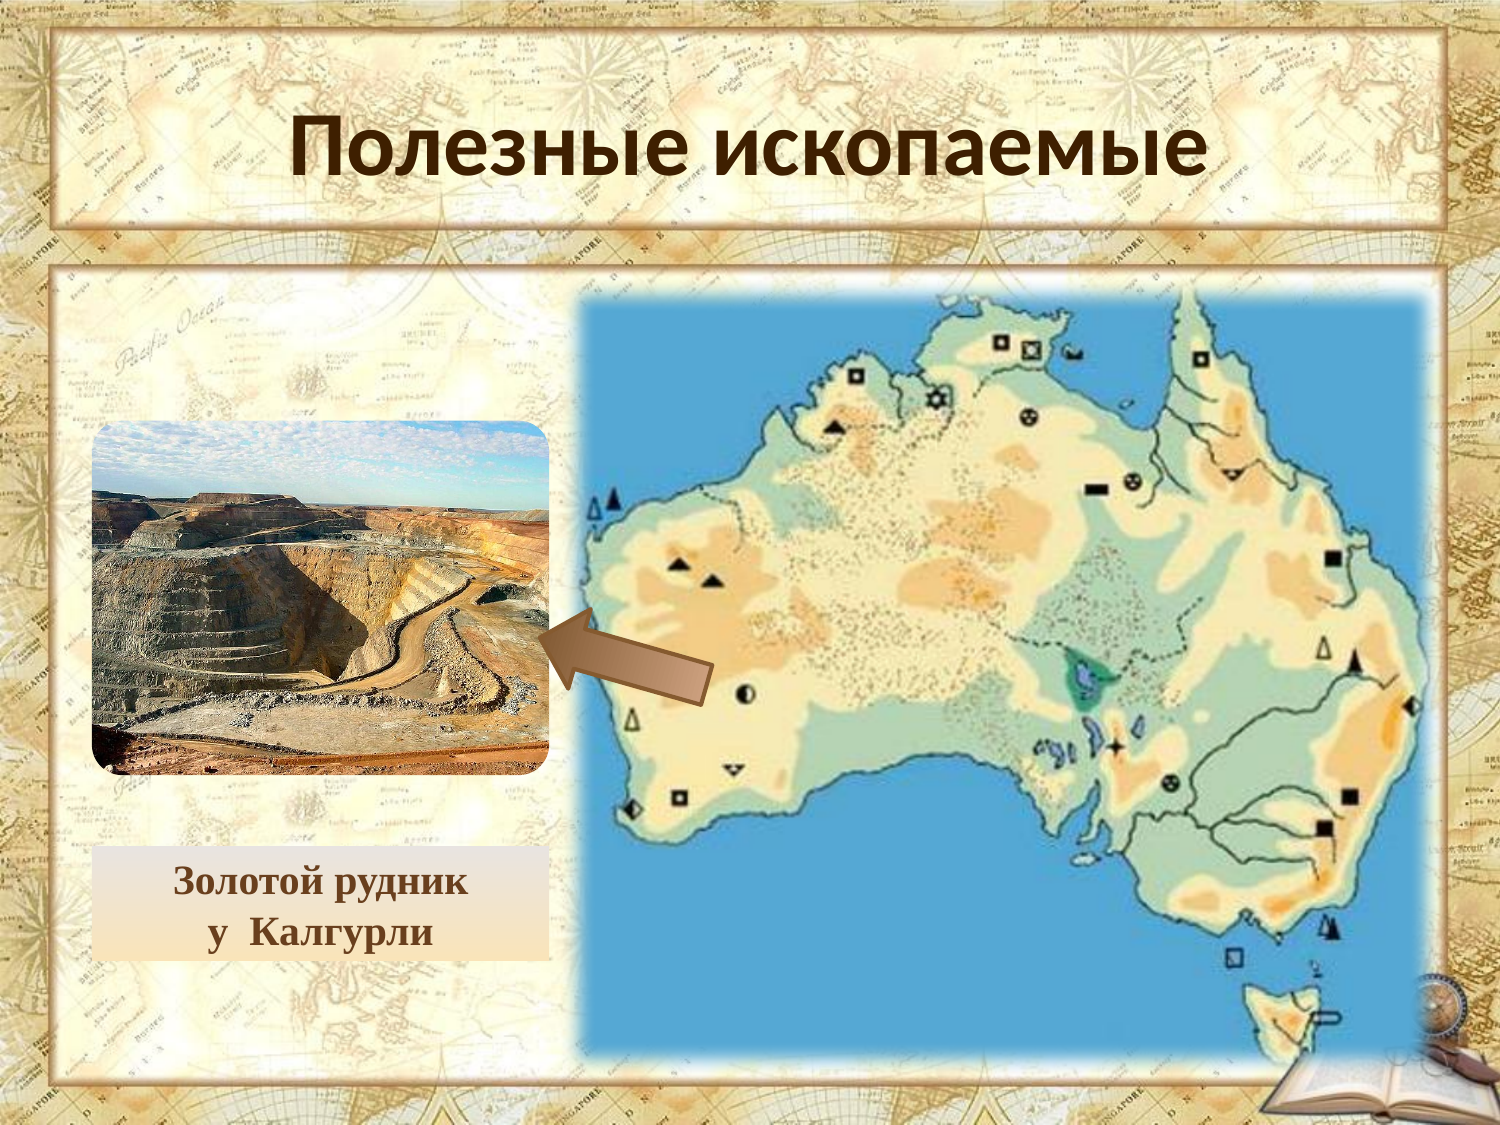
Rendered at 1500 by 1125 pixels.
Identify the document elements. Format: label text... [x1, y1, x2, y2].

title Полезные ископаемые [75, 45, 1425, 233]
picture [0, 0, 1500, 1125]
text_box Золотой рудник у Калгурли [91, 846, 550, 961]
